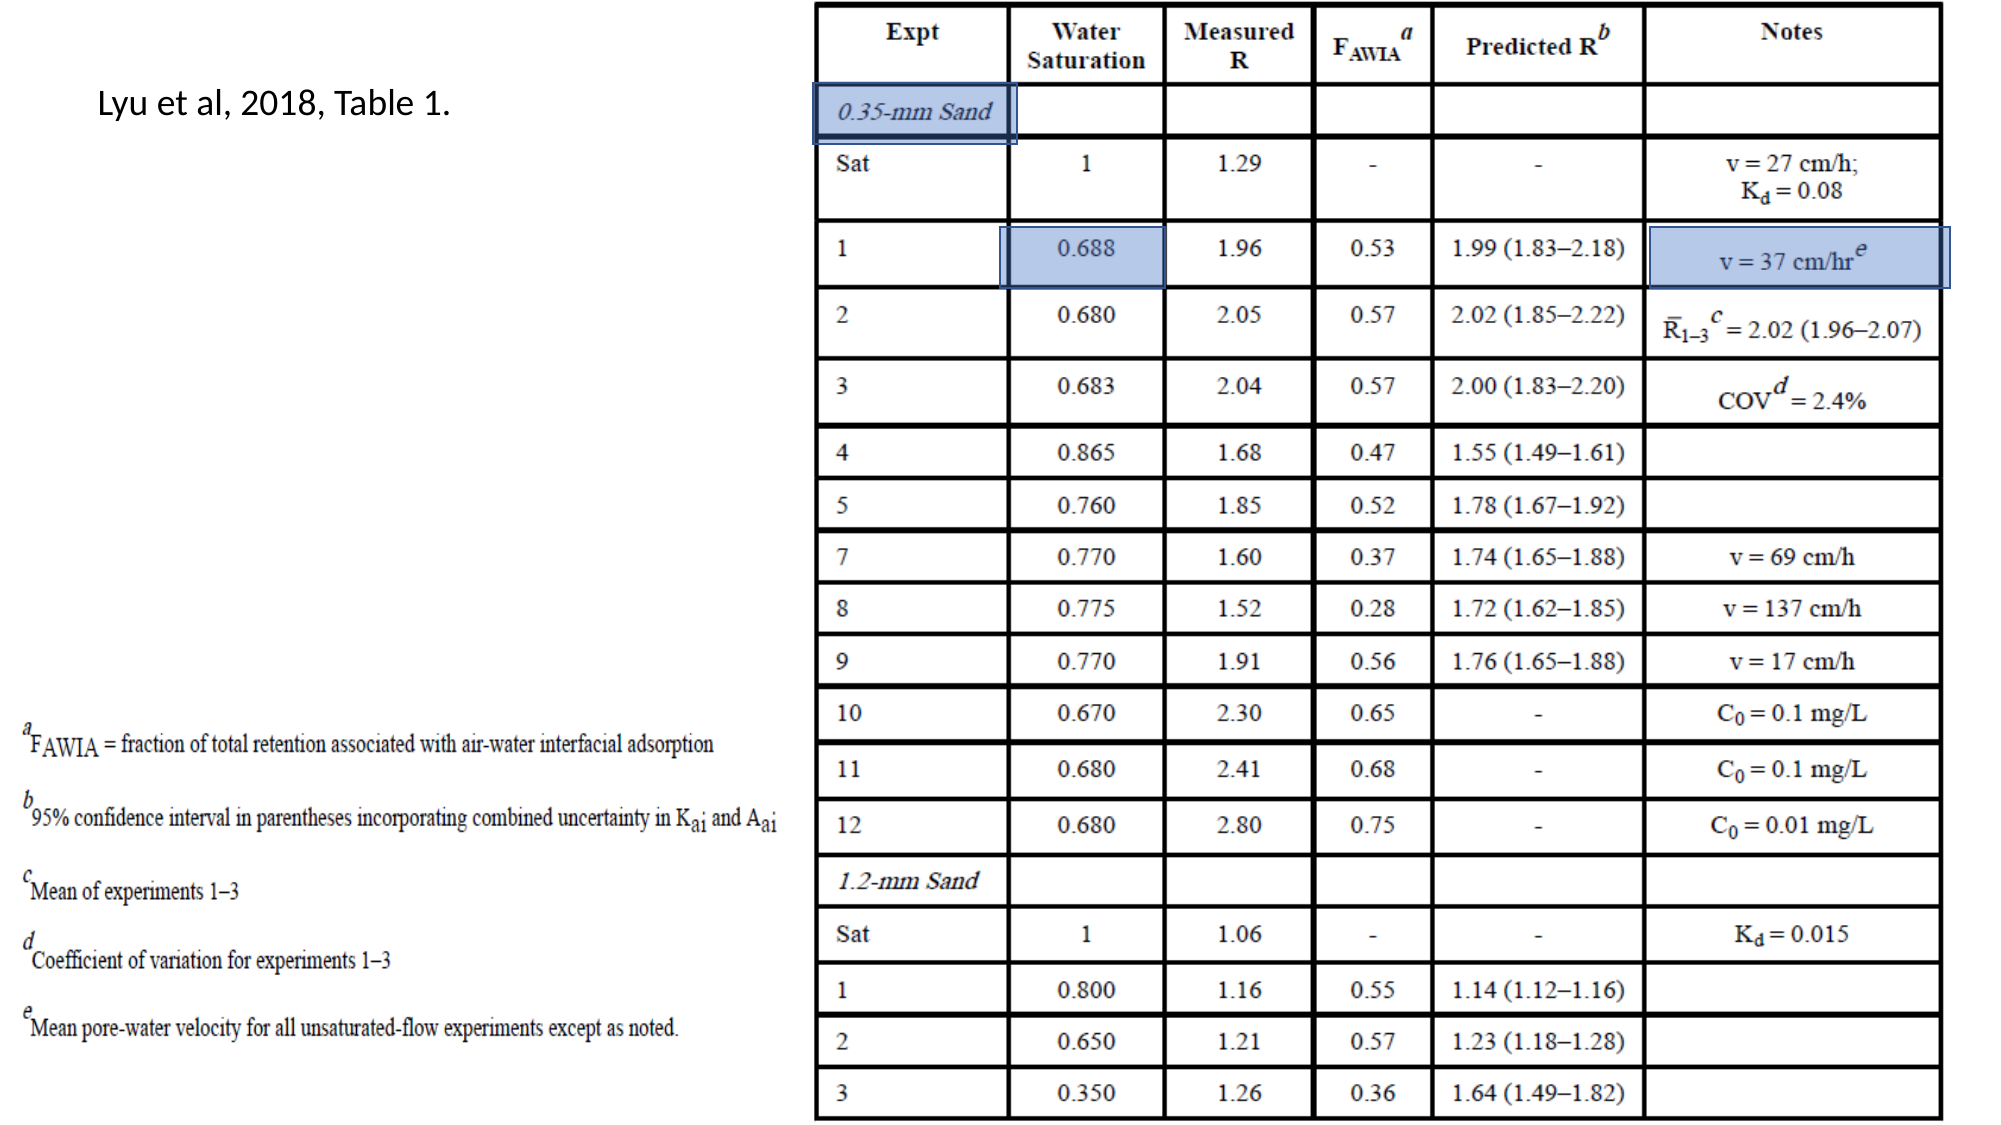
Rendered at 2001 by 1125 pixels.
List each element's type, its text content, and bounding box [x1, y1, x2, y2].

picture [16, 710, 784, 1055]
text_box Lyu et al, 2018, Table 1. [82, 70, 755, 130]
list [813, 0, 1951, 1125]
